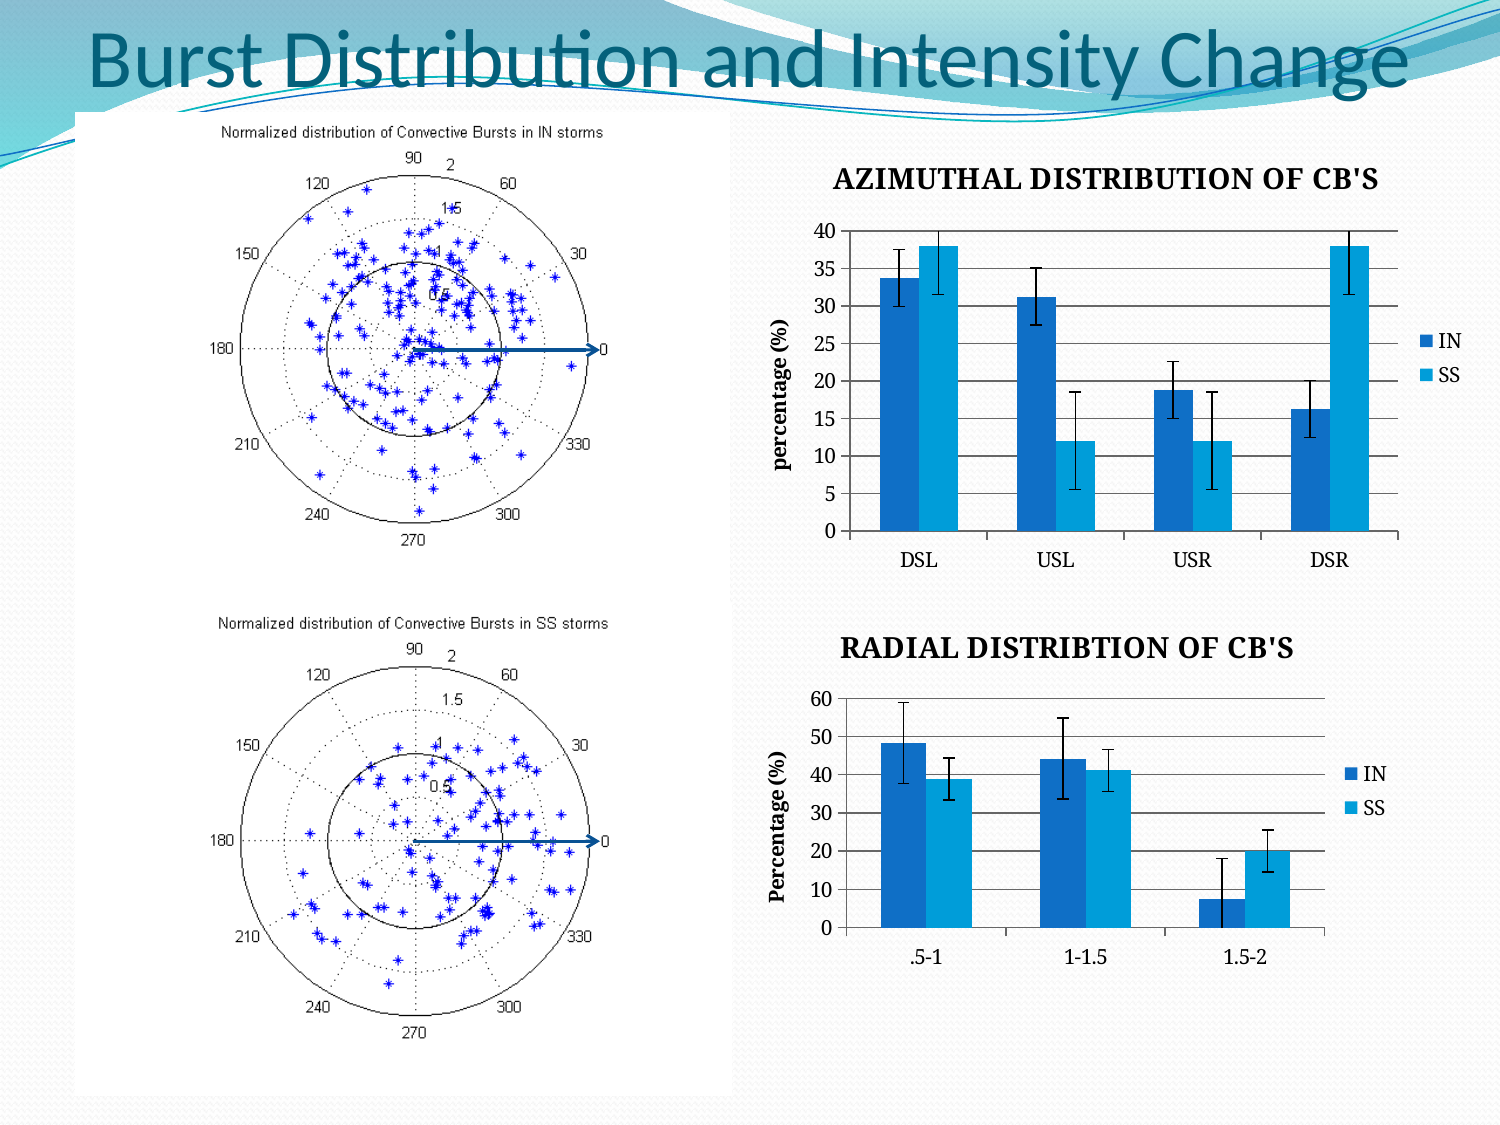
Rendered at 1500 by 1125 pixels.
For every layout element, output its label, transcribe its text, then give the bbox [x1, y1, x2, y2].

chart [730, 132, 1482, 583]
picture [74, 112, 732, 1096]
chart [728, 602, 1407, 979]
text_box Burst Distribution and Intensity Change [0, 0, 1500, 184]
